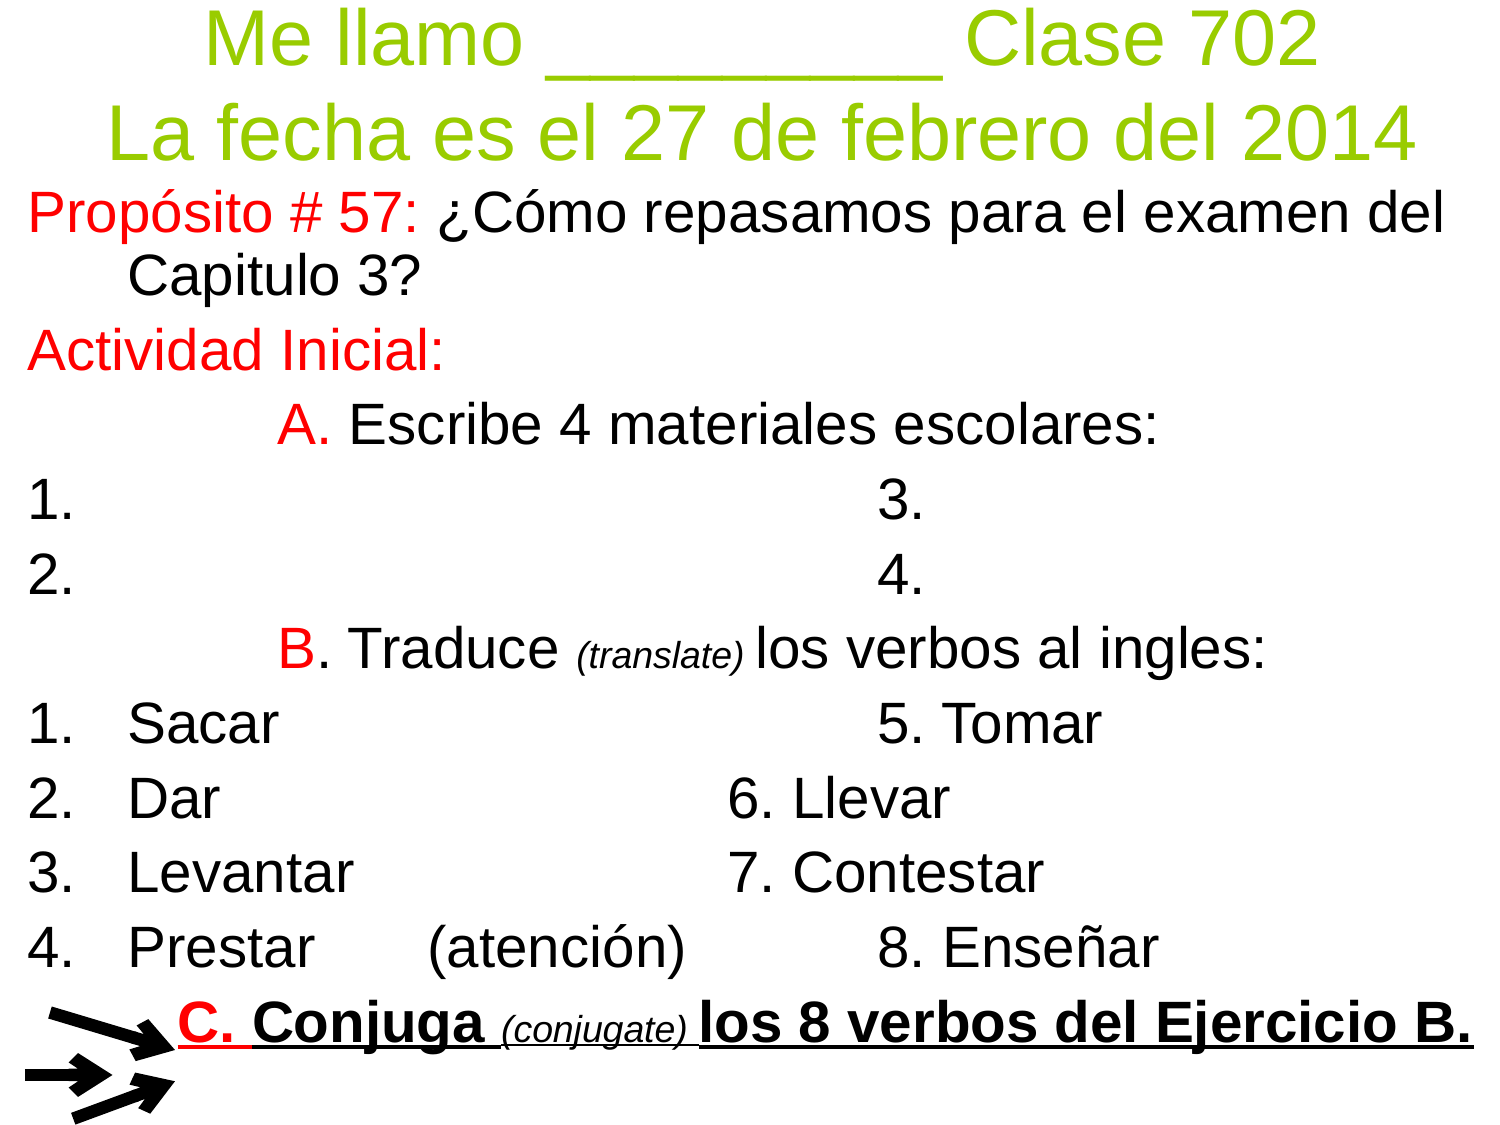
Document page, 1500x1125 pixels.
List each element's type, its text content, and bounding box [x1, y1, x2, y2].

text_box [49, 1012, 176, 1051]
list Propósito # 57: ¿Cómo repasamos para el examen del Capitulo 3? Actividad Inicial: A. Escribe 4 materiales escolares: 1. 3. 2. 4. B. Traduce (translate) los verbos al ingles: Sacar 5. Tomar Dar 6. Llevar Levantar 7. Contestar Prestar (atención) 8. Enseñar C. Conjuga (conjugate) los 8 verbos del Ejercicio B. [12, 174, 1500, 1075]
title Me llamo _________ Clase 702 La fecha es el 27 de febrero del 2014 [0, 0, 1500, 175]
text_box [73, 1080, 176, 1119]
